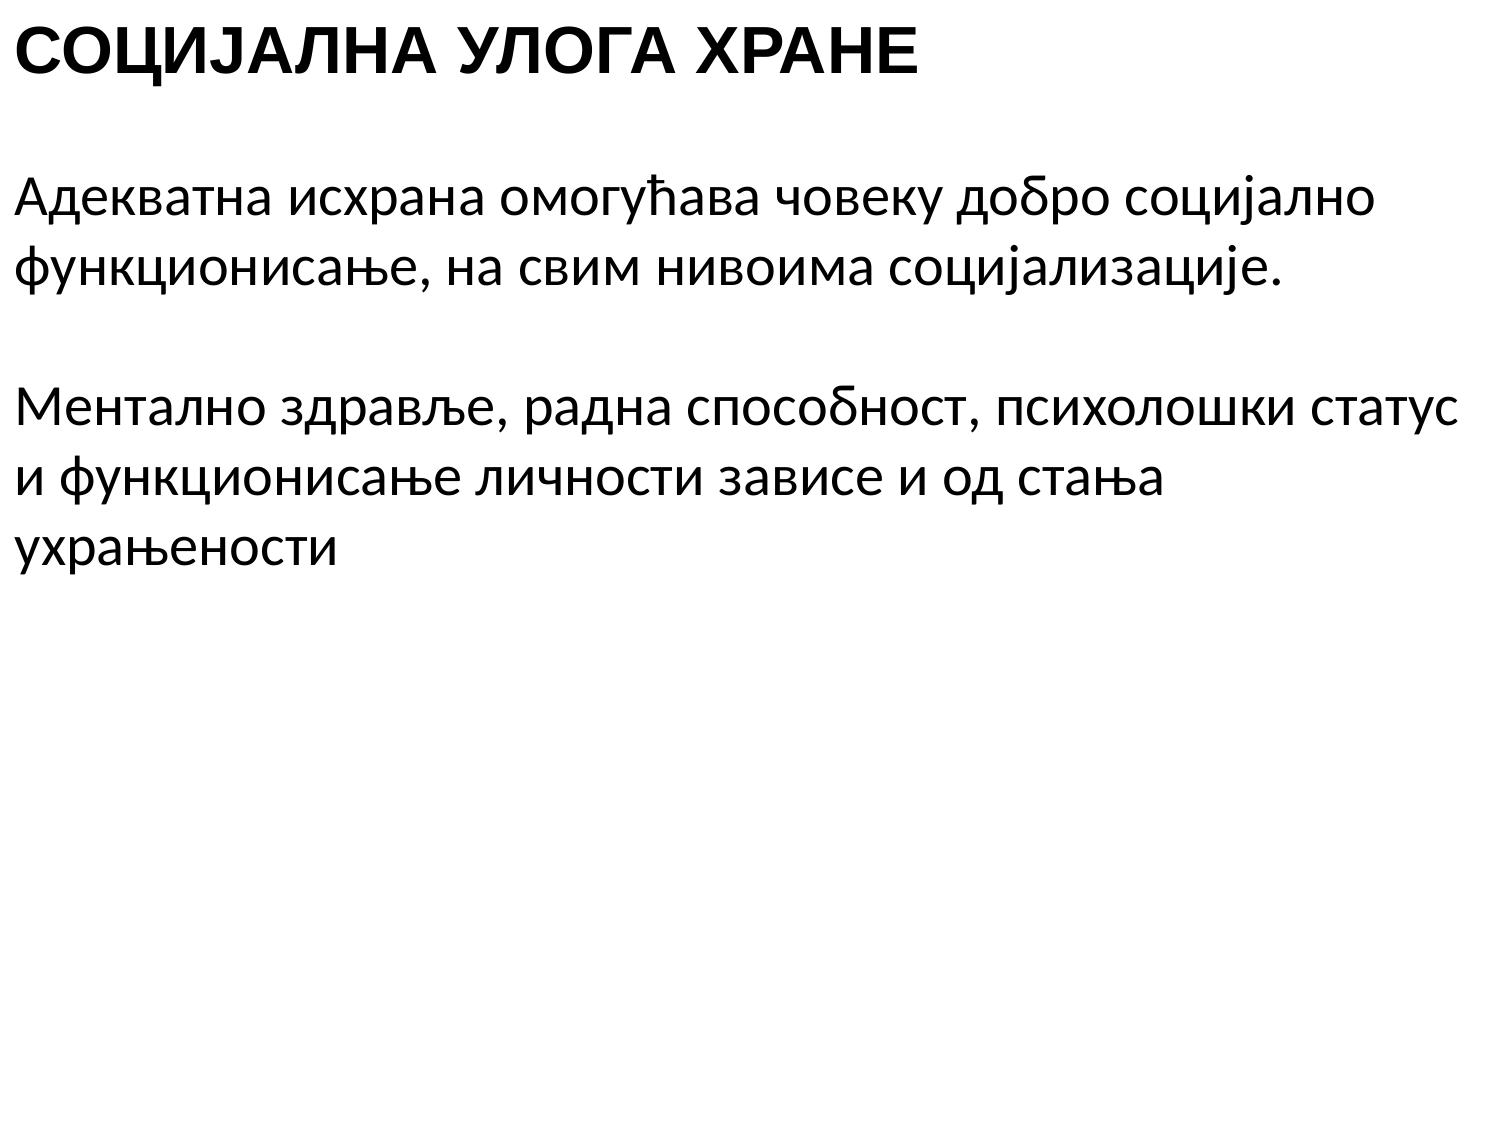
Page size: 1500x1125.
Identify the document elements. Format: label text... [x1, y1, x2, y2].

text_box Адекватна исхрана омогућава човеку добро социјално функционисање, на свим нивоима социјализације. Ментално здравље, радна способност, психолошки статус и функционисање личности зависе и од стања ухрањености [0, 149, 1500, 585]
text_box СОЦИЈАЛНА УЛОГА ХРАНЕ [0, 0, 1350, 95]
